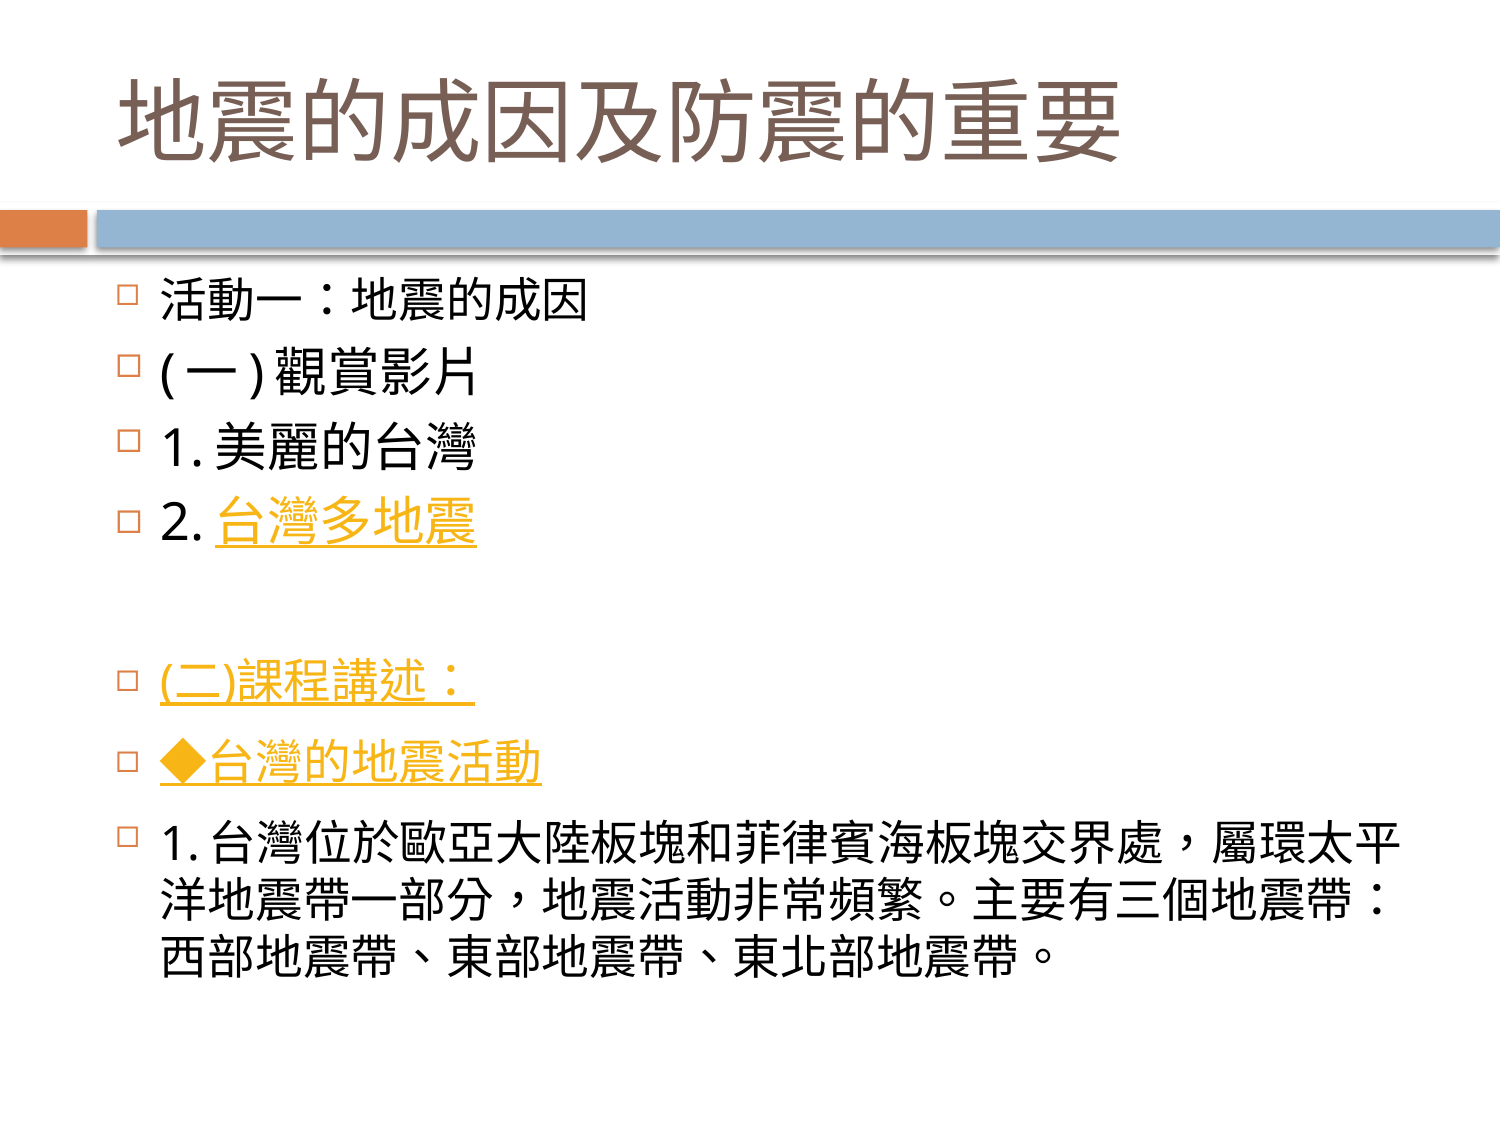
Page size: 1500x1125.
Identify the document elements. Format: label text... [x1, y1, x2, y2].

title 地震的成因及防震的重要 [100, 37, 1438, 200]
list 活動一：地震的成因 (一)觀賞影片 1.美麗的台灣 2.台灣多地震 (二)課程講述： ◆台灣的地震活動 1.台灣位於歐亞大陸板塊和菲律賓海板塊交界處，屬環太平洋地震帶一部分，地震活動非常頻繁。主要有三個地震帶：西部地震帶、東部地震帶、東北部地震帶。 [100, 262, 1438, 1000]
